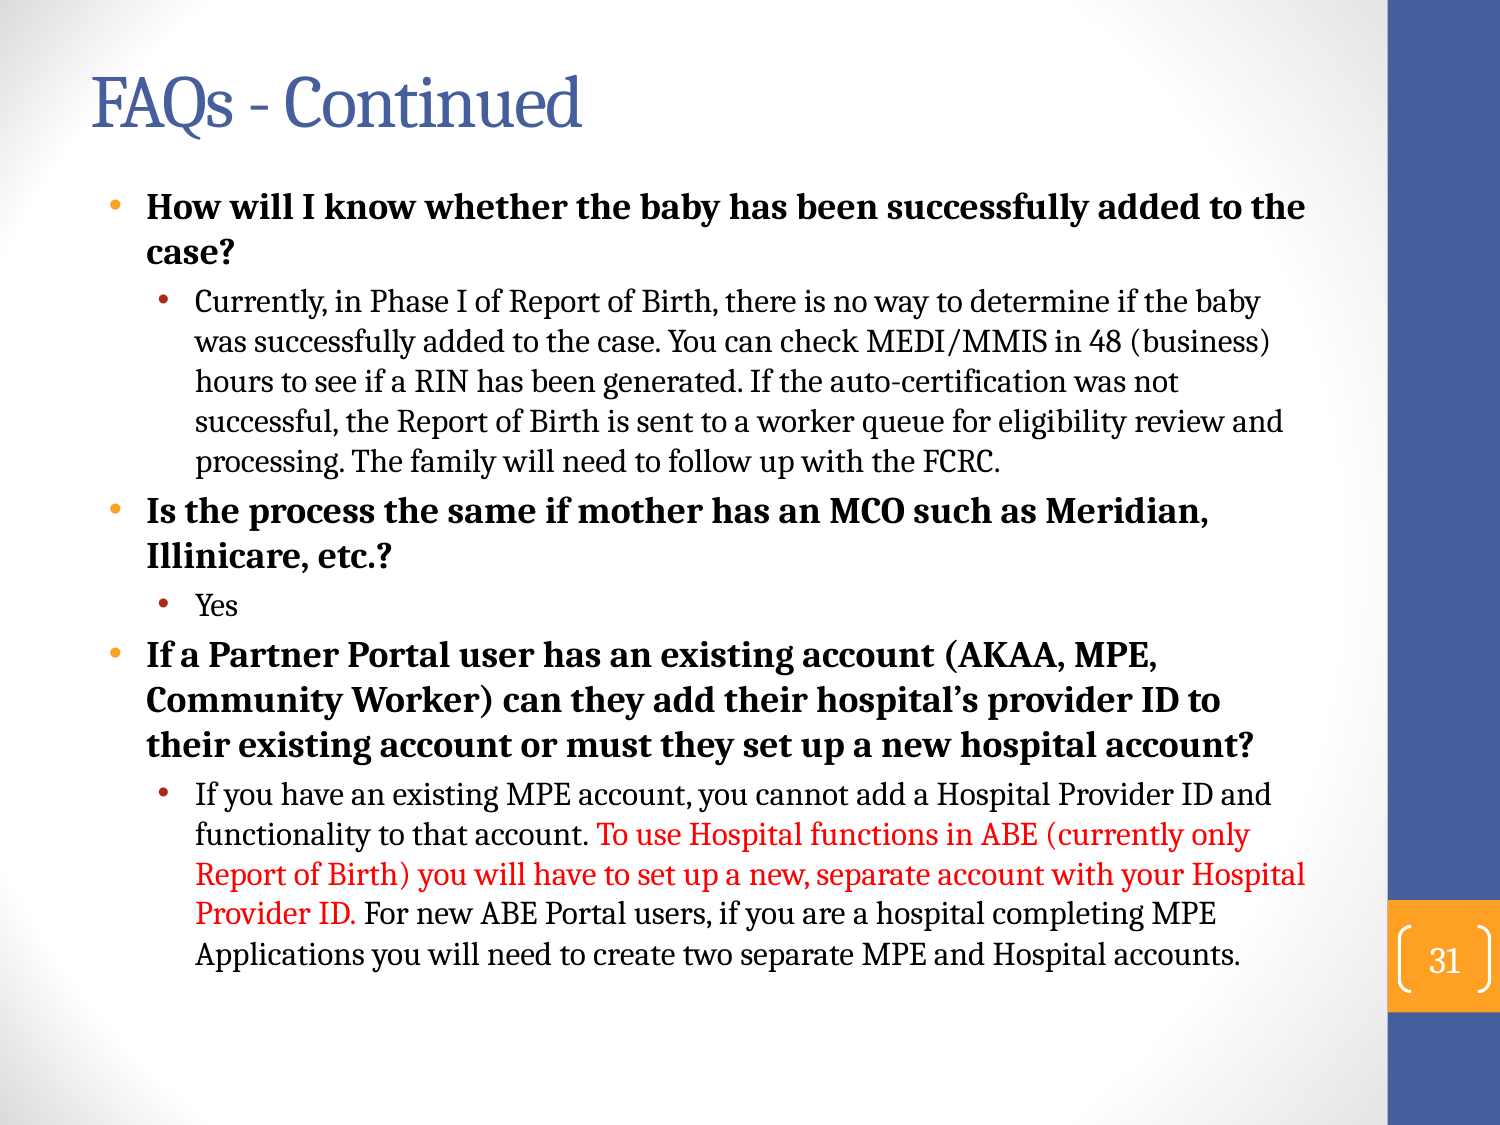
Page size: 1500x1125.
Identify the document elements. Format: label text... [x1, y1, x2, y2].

slide_number 31 [1397, 924, 1492, 994]
title FAQs - Continued [75, 45, 1325, 150]
list How will I know whether the baby has been successfully added to the case? Currently, in Phase I of Report of Birth, there is no way to determine if the baby was successfully added to the case. You can check MEDI/MMIS in 48 (business) hours to see if a RIN has been generated. If the auto-certification was not successful, the Report of Birth is sent to a worker queue for eligibility review and processing. The family will need to follow up with the FCRC. Is the process the same if mother has an MCO such as Meridian, Illinicare, etc.? Yes If a Partner Portal user has an existing account (AKAA, MPE, Community Worker) can they add their hospital’s provider ID to their existing account or must they set up a new hospital account? If you have an existing MPE account, you cannot add a Hospital Provider ID and functionality to that account. To use Hospital functions in ABE (currently only Report of Birth) you will have to set up a new, separate account with your Hospital Provider ID. For new ABE Portal users, if you are a hospital completing MPE Applications you will need to create two separate MPE and Hospital accounts. [75, 174, 1325, 1050]
picture [0, 0, 1387, 1125]
